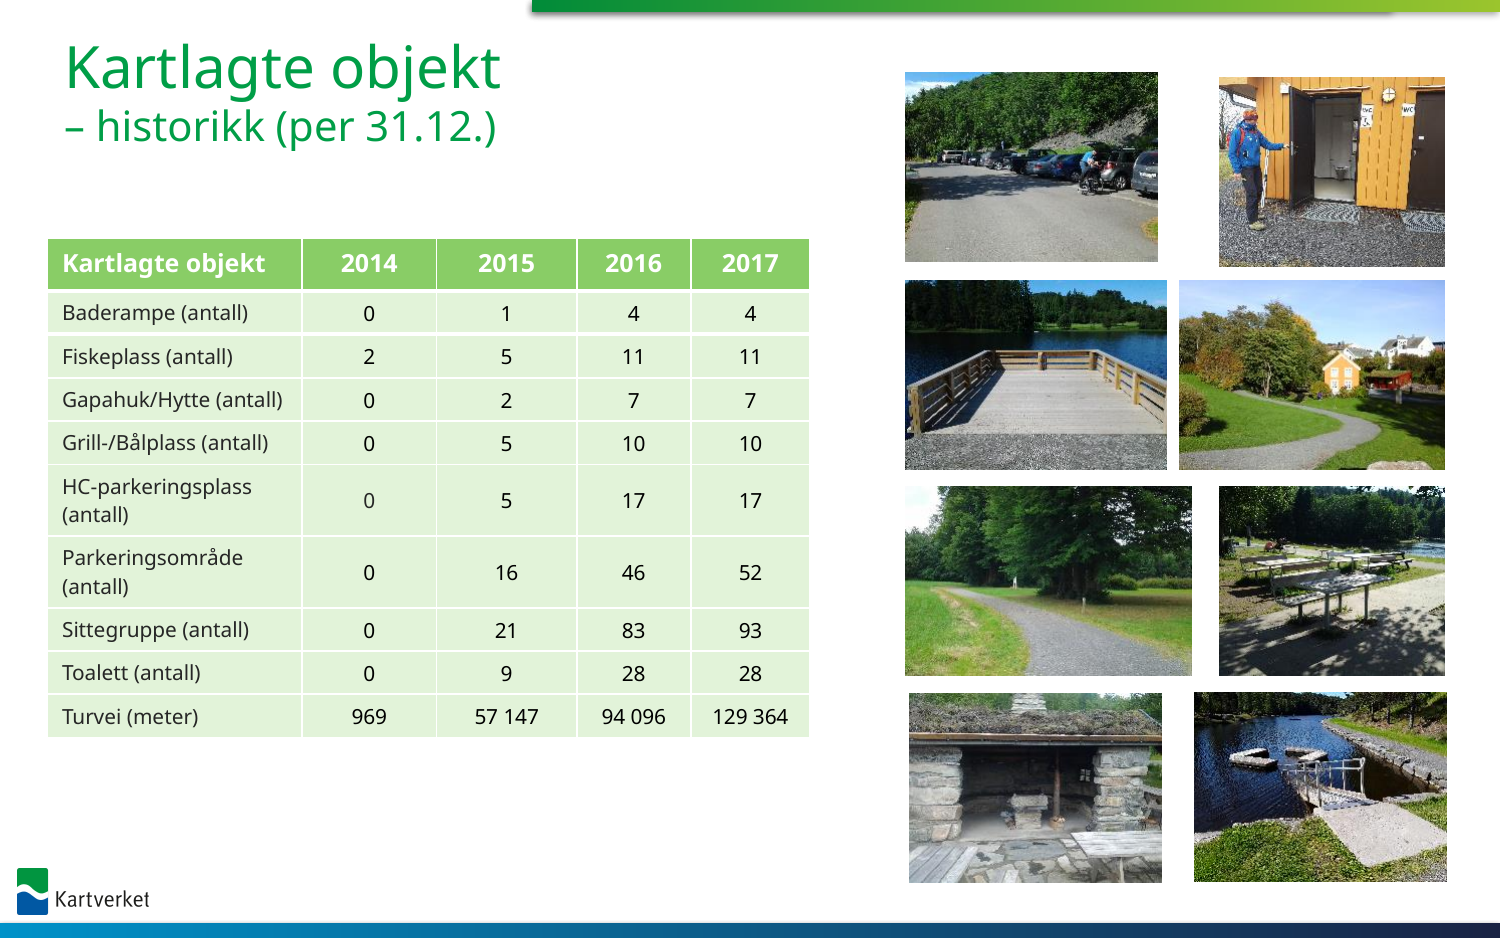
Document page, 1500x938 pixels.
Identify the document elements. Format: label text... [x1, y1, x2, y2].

table_cell 5 [437, 465, 576, 535]
table_cell 7 [578, 379, 690, 420]
picture [1219, 77, 1445, 267]
table_cell 5 [437, 422, 576, 464]
table_cell 5 [437, 336, 576, 377]
picture [1179, 280, 1445, 470]
table_cell 10 [692, 422, 809, 464]
table_cell 11 [692, 336, 809, 377]
table_cell Grill-/Bålplass (antall) [48, 422, 301, 464]
picture [909, 693, 1163, 884]
table_cell 0 [303, 652, 436, 693]
table_cell 969 [303, 695, 436, 737]
table_cell Baderampe (antall) [48, 293, 301, 332]
table_cell 4 [578, 293, 690, 332]
table_cell 17 [692, 465, 809, 535]
table_cell 46 [578, 537, 690, 607]
table_cell 0 [303, 609, 436, 650]
table_cell 0 [303, 422, 436, 464]
picture [905, 280, 1167, 470]
picture [1219, 486, 1445, 676]
table_cell 93 [692, 609, 809, 650]
table_cell 0 [303, 293, 436, 332]
table_cell 16 [437, 537, 576, 607]
table_cell 11 [578, 336, 690, 377]
table_cell 28 [692, 652, 809, 693]
picture [905, 486, 1193, 676]
table_cell 21 [437, 609, 576, 650]
table_cell 1 [437, 293, 576, 332]
table_cell 57 147 [437, 695, 576, 737]
table_header Kartlagte objekt [48, 239, 301, 289]
table_cell 52 [692, 537, 809, 607]
table_cell Parkeringsområde (antall) [48, 537, 301, 607]
table_cell 94 096 [578, 695, 690, 737]
table_cell 28 [578, 652, 690, 693]
table_cell 0 [303, 465, 436, 535]
table_cell 9 [437, 652, 576, 693]
table_cell Fiskeplass (antall) [48, 336, 301, 377]
table_cell 129 364 [692, 695, 809, 737]
picture [905, 72, 1158, 262]
table_cell 7 [692, 379, 809, 420]
table_cell HC-parkeringsplass (antall) [48, 465, 301, 535]
table_cell 17 [578, 465, 690, 535]
table_cell Turvei (meter) [48, 695, 301, 737]
table_header 2015 [437, 239, 576, 289]
table_cell 2 [303, 336, 436, 377]
table_header 2016 [578, 239, 690, 289]
table_cell 83 [578, 609, 690, 650]
table_cell 0 [303, 379, 436, 420]
table_cell 2 [437, 379, 576, 420]
table_header 2014 [303, 239, 436, 289]
table_cell 4 [692, 293, 809, 332]
text_box Kartlagte objekt – historikk (per 31.12.) [49, 14, 1431, 158]
table_cell Gapahuk/Hytte (antall) [48, 379, 301, 420]
table_cell 0 [303, 537, 436, 607]
table_header 2017 [692, 239, 809, 289]
table_cell Toalett (antall) [48, 652, 301, 693]
table_cell 10 [578, 422, 690, 464]
table_cell Sittegruppe (antall) [48, 609, 301, 650]
picture [1194, 692, 1448, 882]
